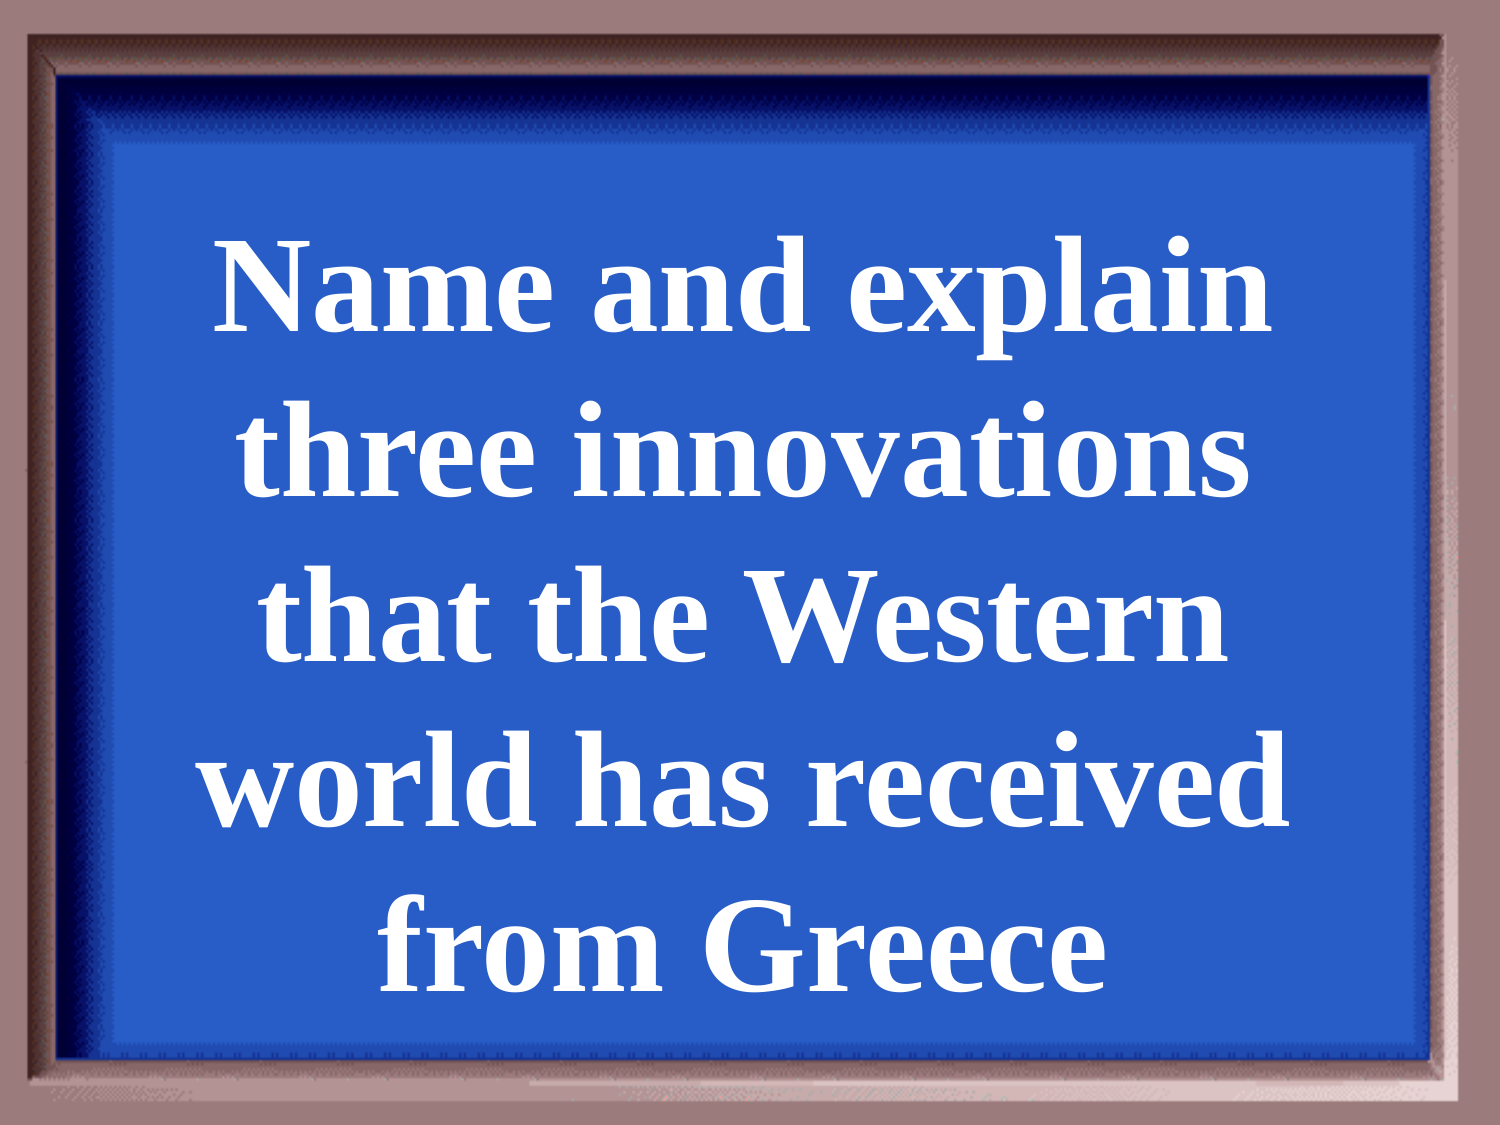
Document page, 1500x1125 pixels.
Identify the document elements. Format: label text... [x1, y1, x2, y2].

title Name and explain three innovations that the Western world has received from Greece [99, 512, 1388, 700]
picture [0, 0, 1500, 1125]
